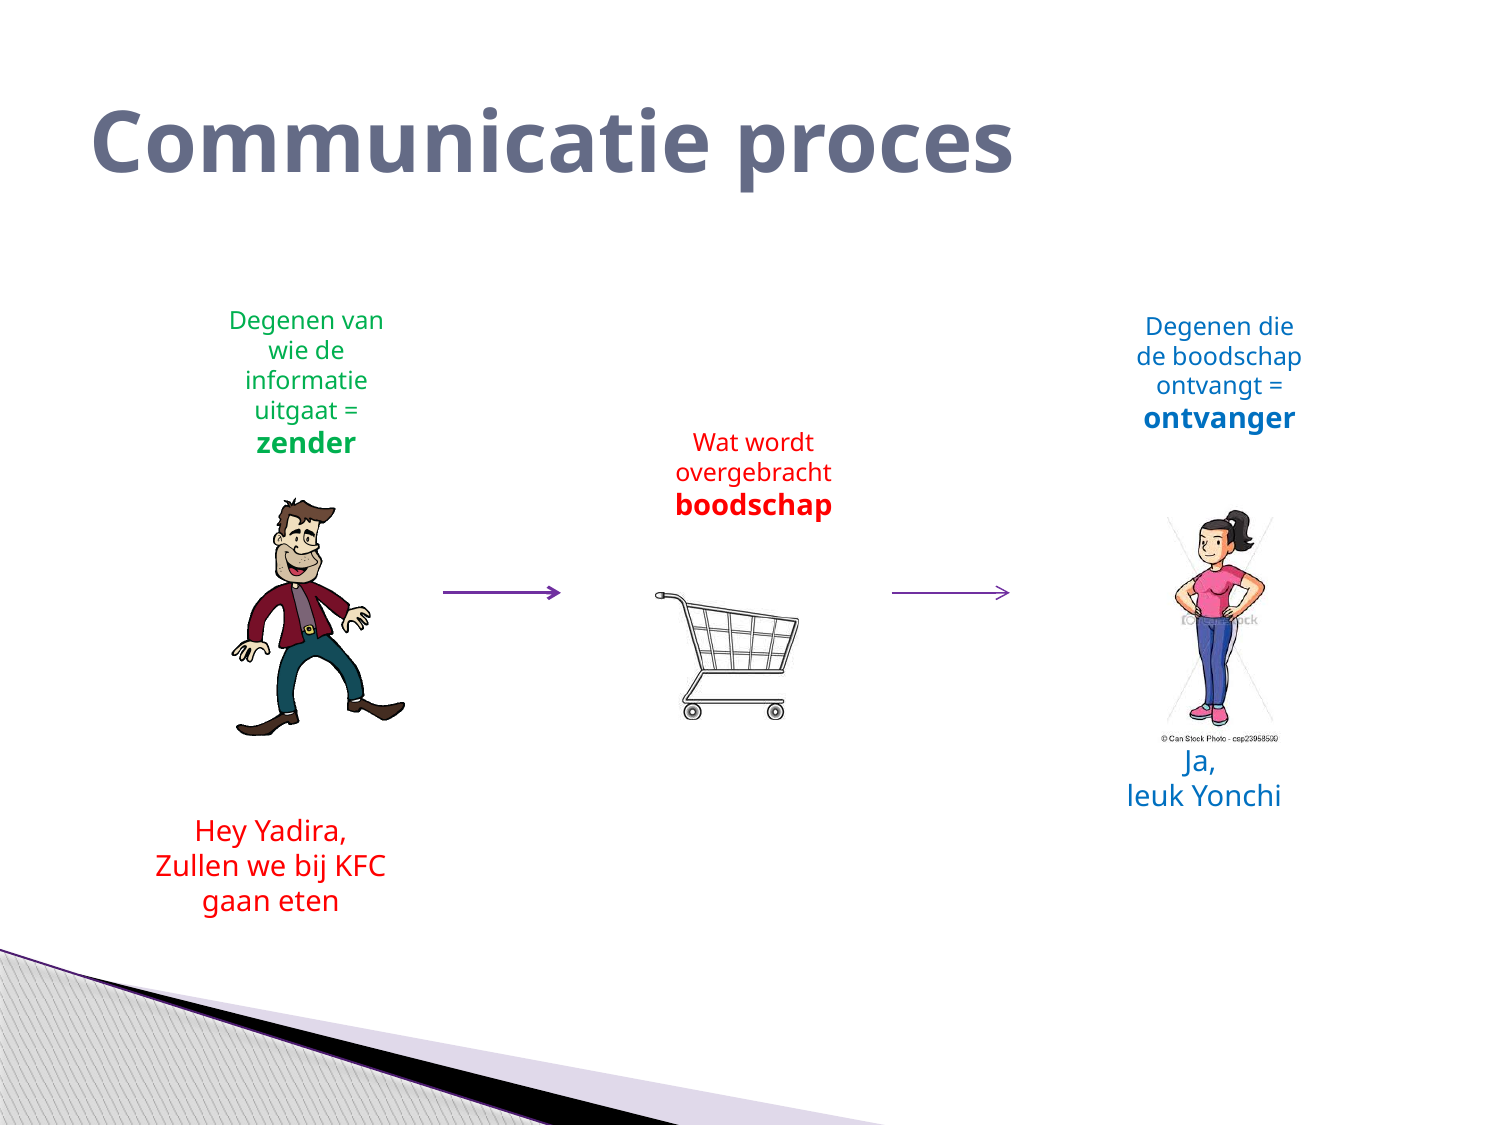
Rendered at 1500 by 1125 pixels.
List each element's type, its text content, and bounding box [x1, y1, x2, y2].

text_box Hey Yadira, Zullen we bij KFC gaan eten [122, 805, 420, 925]
title Communicatie proces [75, 45, 1425, 233]
text_box Degenen die de boodschap ontvangt = ontvanger [1121, 302, 1318, 473]
text_box Degenen van wie de informatie uitgaat = zender [193, 297, 420, 467]
picture [655, 592, 799, 720]
text_box Ja, leuk Yonchi [1111, 735, 1297, 820]
picture [1154, 504, 1285, 743]
text_box Wat wordt overgebracht boodschap [648, 418, 860, 529]
picture [159, 497, 477, 736]
